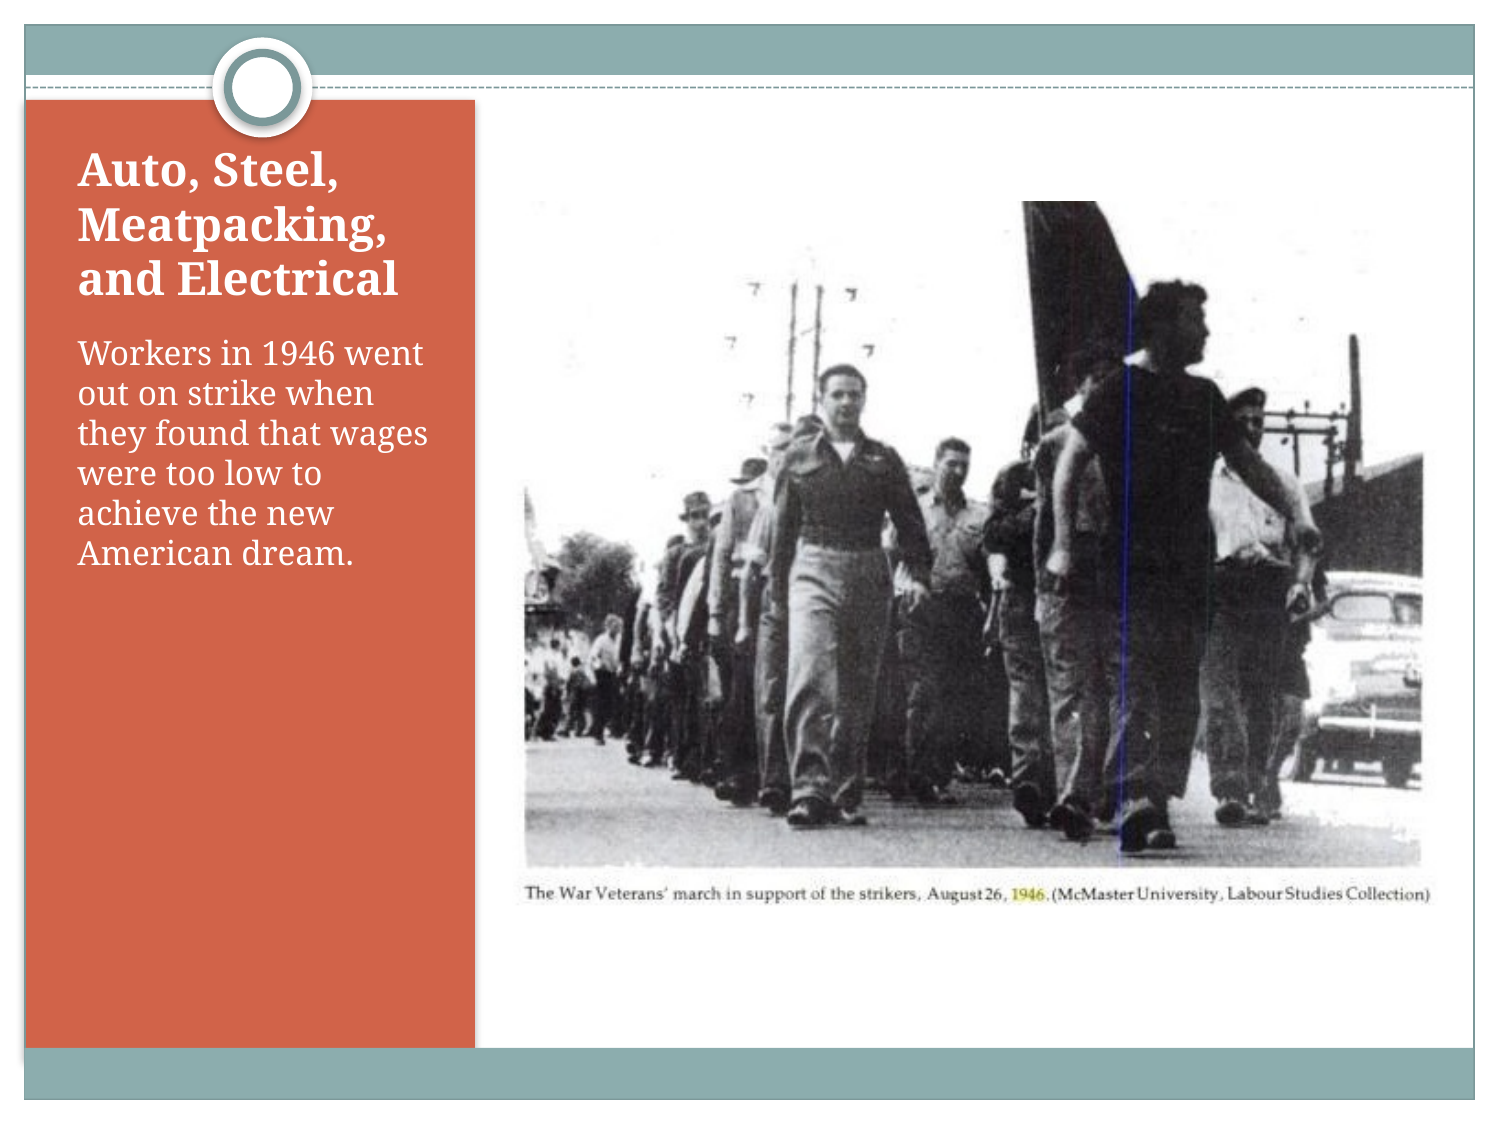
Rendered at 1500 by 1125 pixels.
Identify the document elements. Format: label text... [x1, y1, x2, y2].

title Auto, Steel, Meatpacking, and Electrical [62, 149, 450, 313]
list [512, 201, 1438, 911]
list Workers in 1946 went out on strike when they found that wages were too low to achieve the new American dream. [62, 324, 450, 1005]
